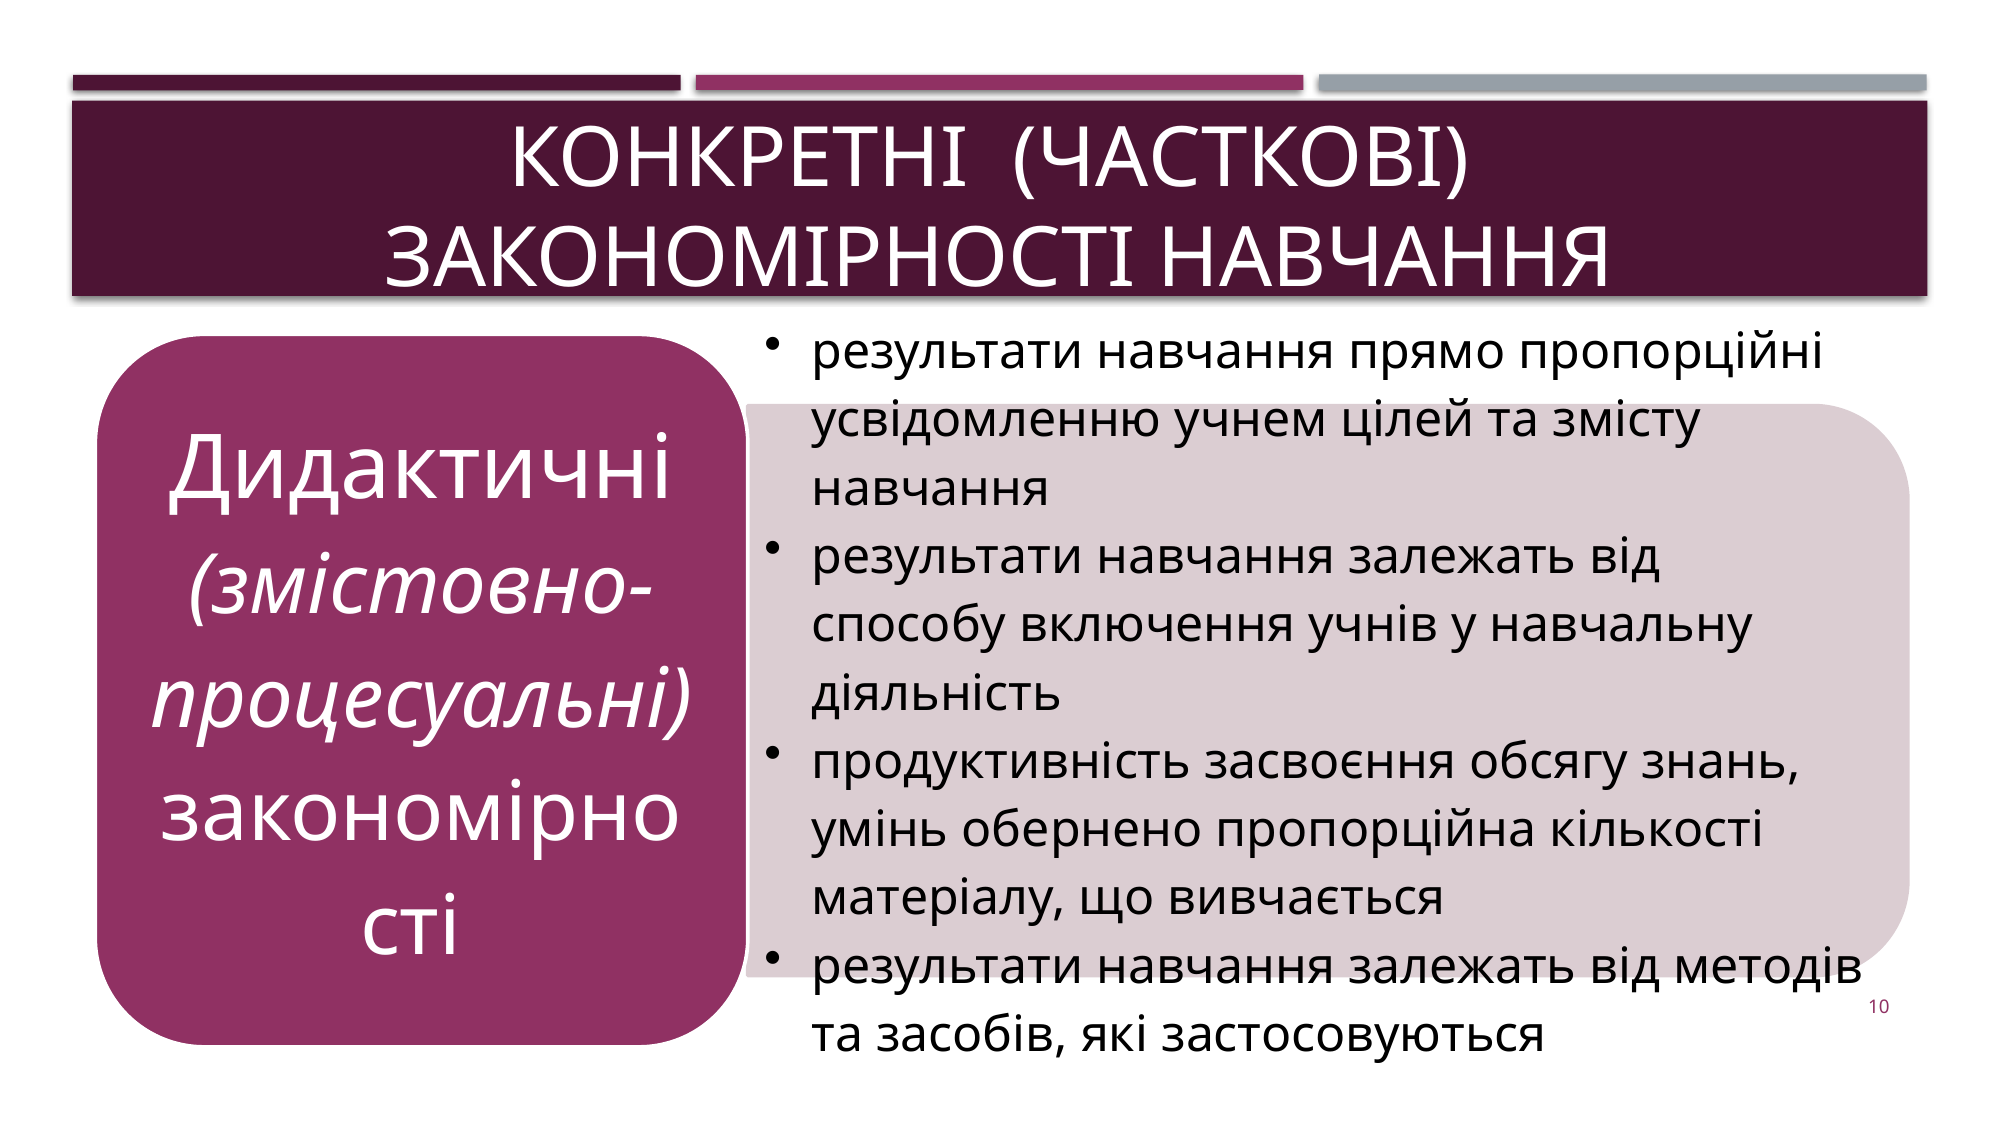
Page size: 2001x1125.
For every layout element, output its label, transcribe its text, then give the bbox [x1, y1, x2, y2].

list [94, 333, 1909, 1048]
title Конкретні (часткові) закономірності навчання [95, 108, 1905, 311]
